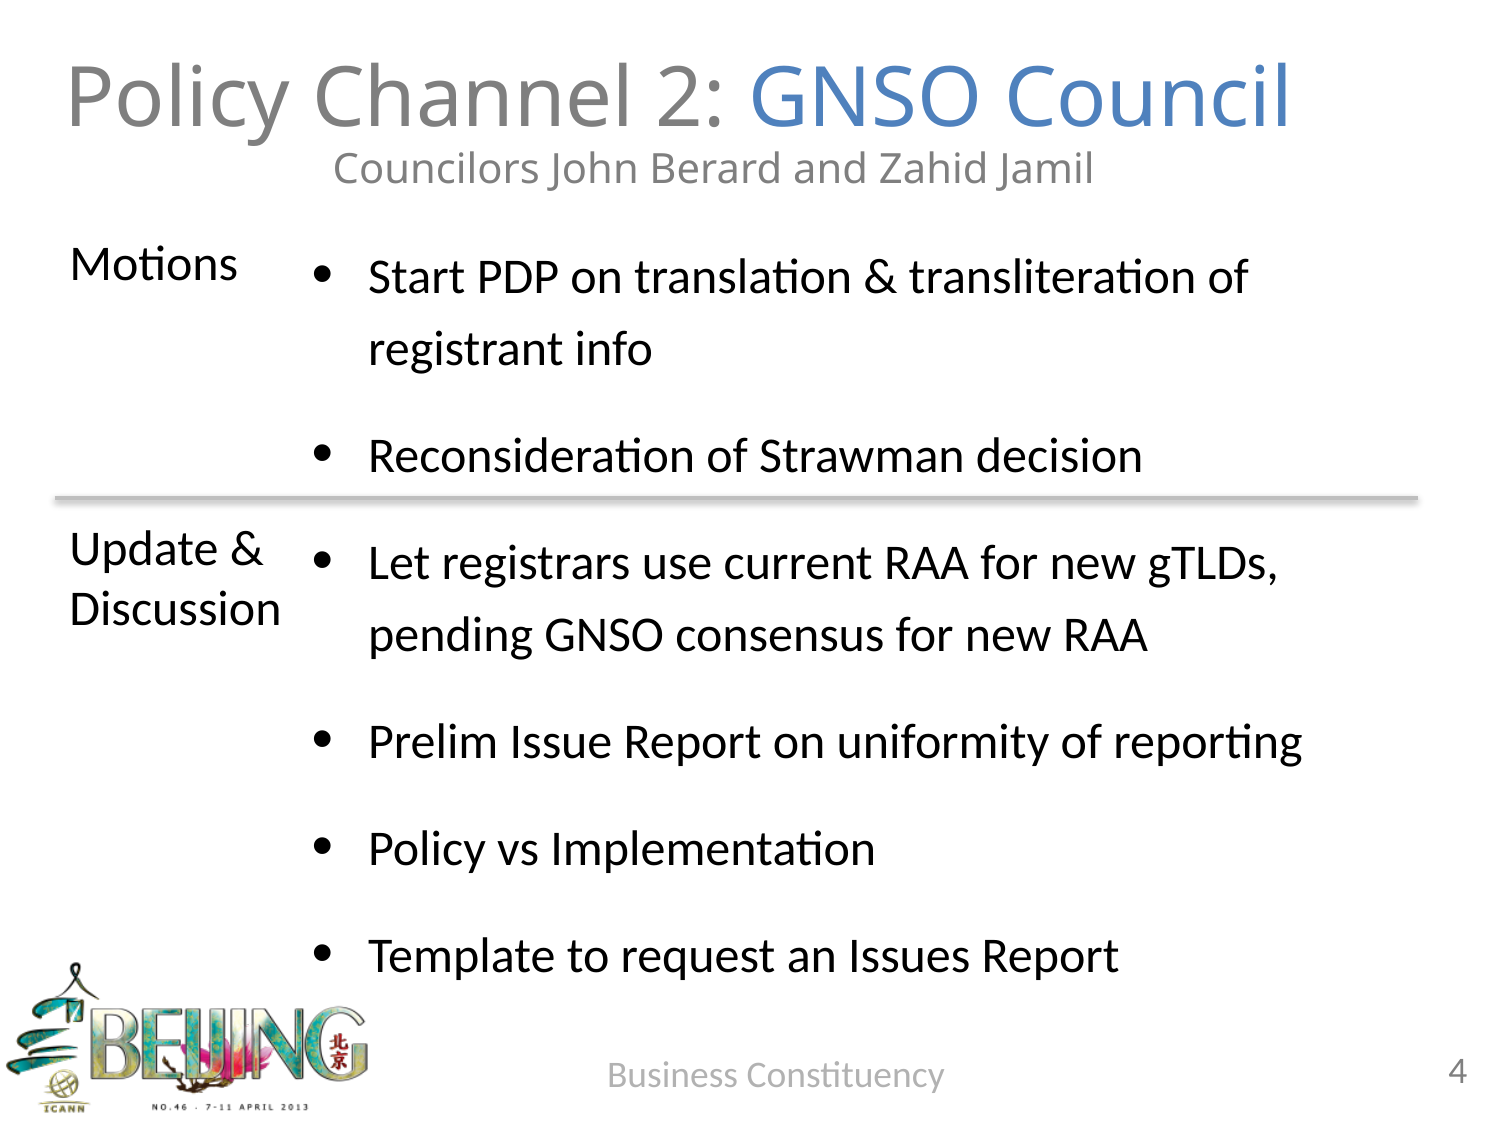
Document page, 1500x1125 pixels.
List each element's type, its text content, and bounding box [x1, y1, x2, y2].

text_box Motions Update & Discussion [54, 223, 296, 495]
text_box Start PDP on translation & transliteration of registrant info Reconsideration of Strawman decision Let registrars use current RAA for new gTLDs, pending GNSO consensus for new RAA Prelim Issue Report on uniformity of reporting Policy vs Implementation Template to request an Issues Report [296, 223, 1450, 967]
picture [0, 955, 379, 1125]
text_box Motions Update & Discussion [54, 508, 296, 966]
footer Business Constituency [538, 1042, 1014, 1103]
text_box Councilors John Berard and Zahid Jamil [142, 114, 1286, 199]
text_box Policy Channel 2: GNSO Council [50, 12, 1450, 151]
slide_number 4 [1132, 1038, 1483, 1099]
